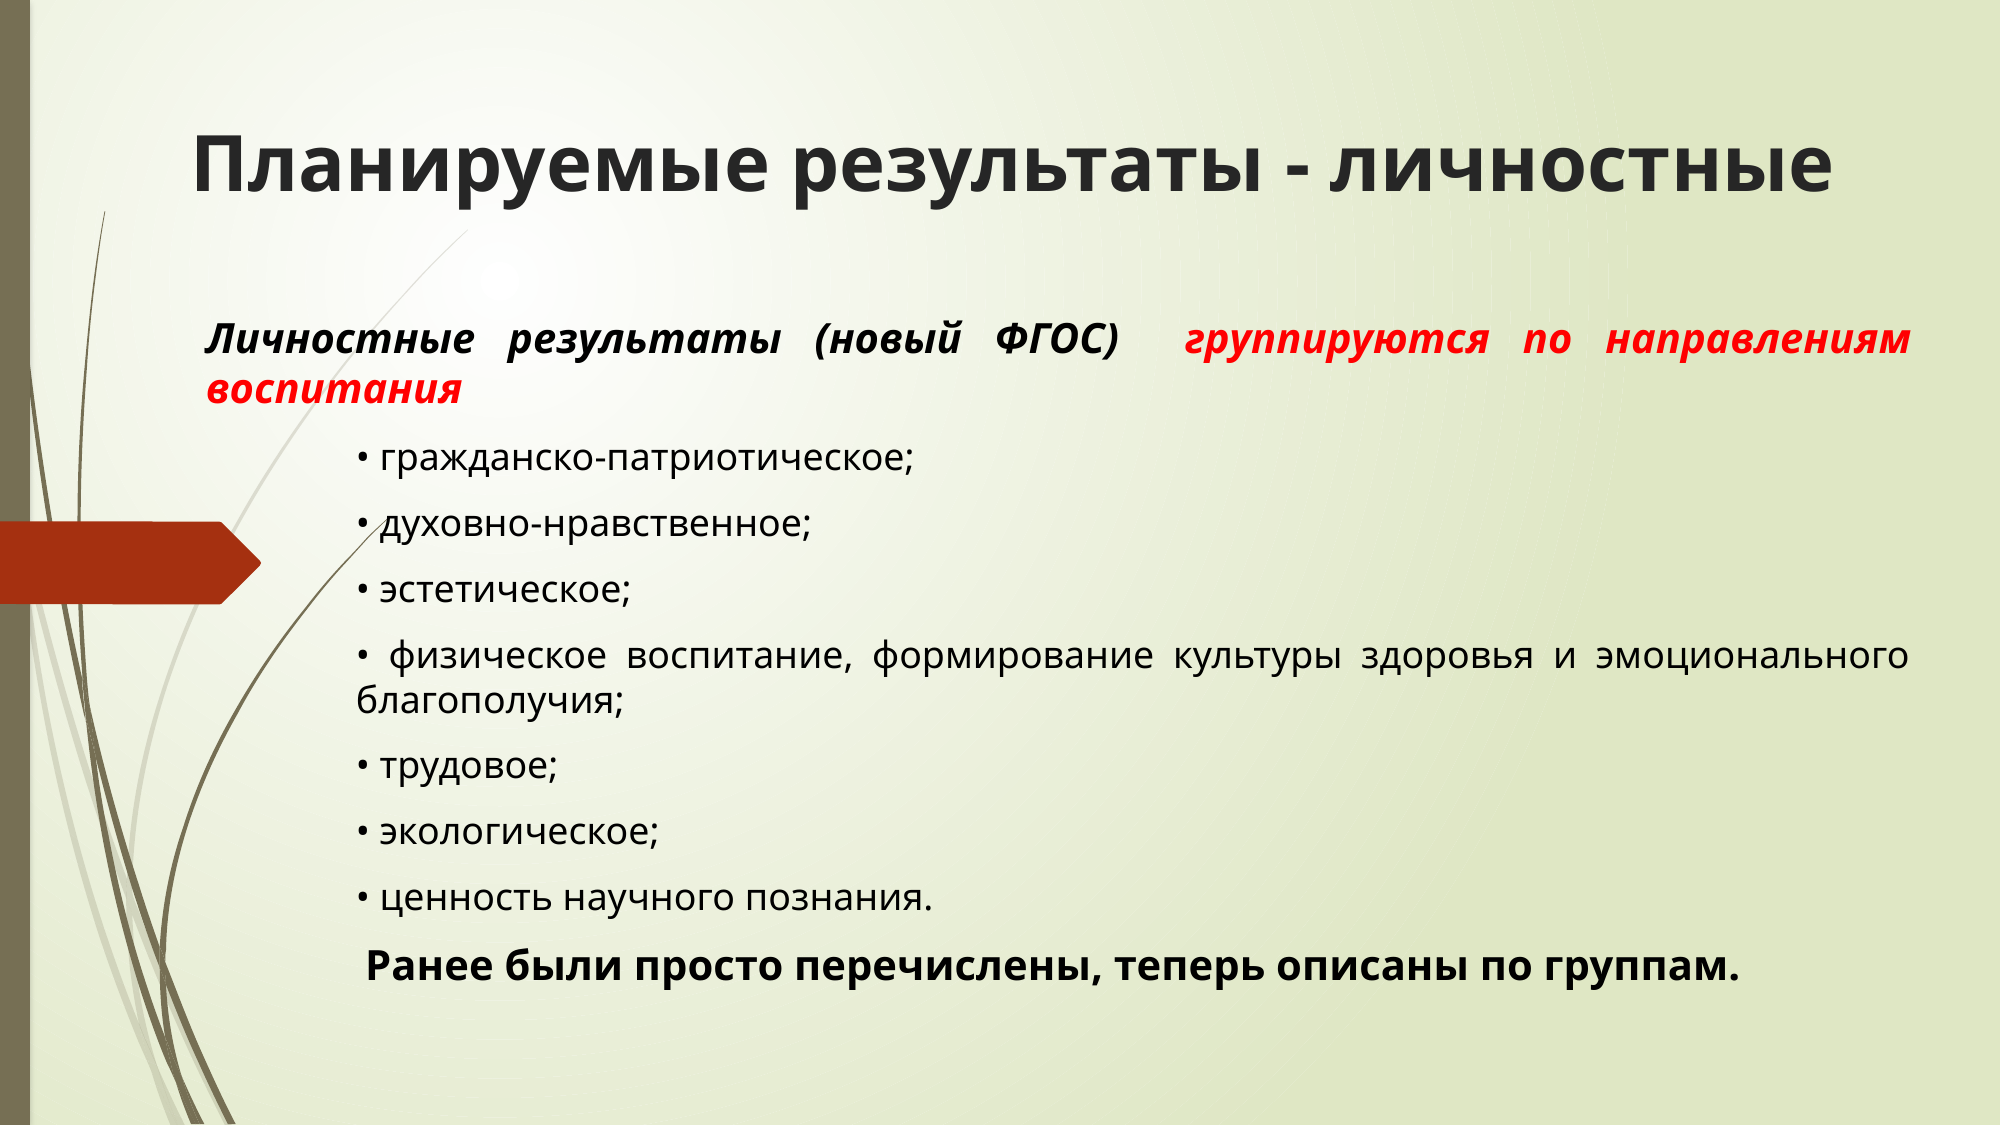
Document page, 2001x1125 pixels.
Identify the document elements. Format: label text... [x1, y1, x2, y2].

list Личностные результаты (новый ФГОС) группируются по направлениям воспитания • гражданско-патриотическое; • духовно-нравственное; • эстетическое; • физическое воспитание, формирование культуры здоровья и эмоционального благополучия; • трудовое; • экологическое; • ценность научного познания. Ранее были просто перечислены, теперь описаны по группам. [190, 293, 1927, 1074]
title Планируемые результаты - личностные [139, 64, 1888, 256]
